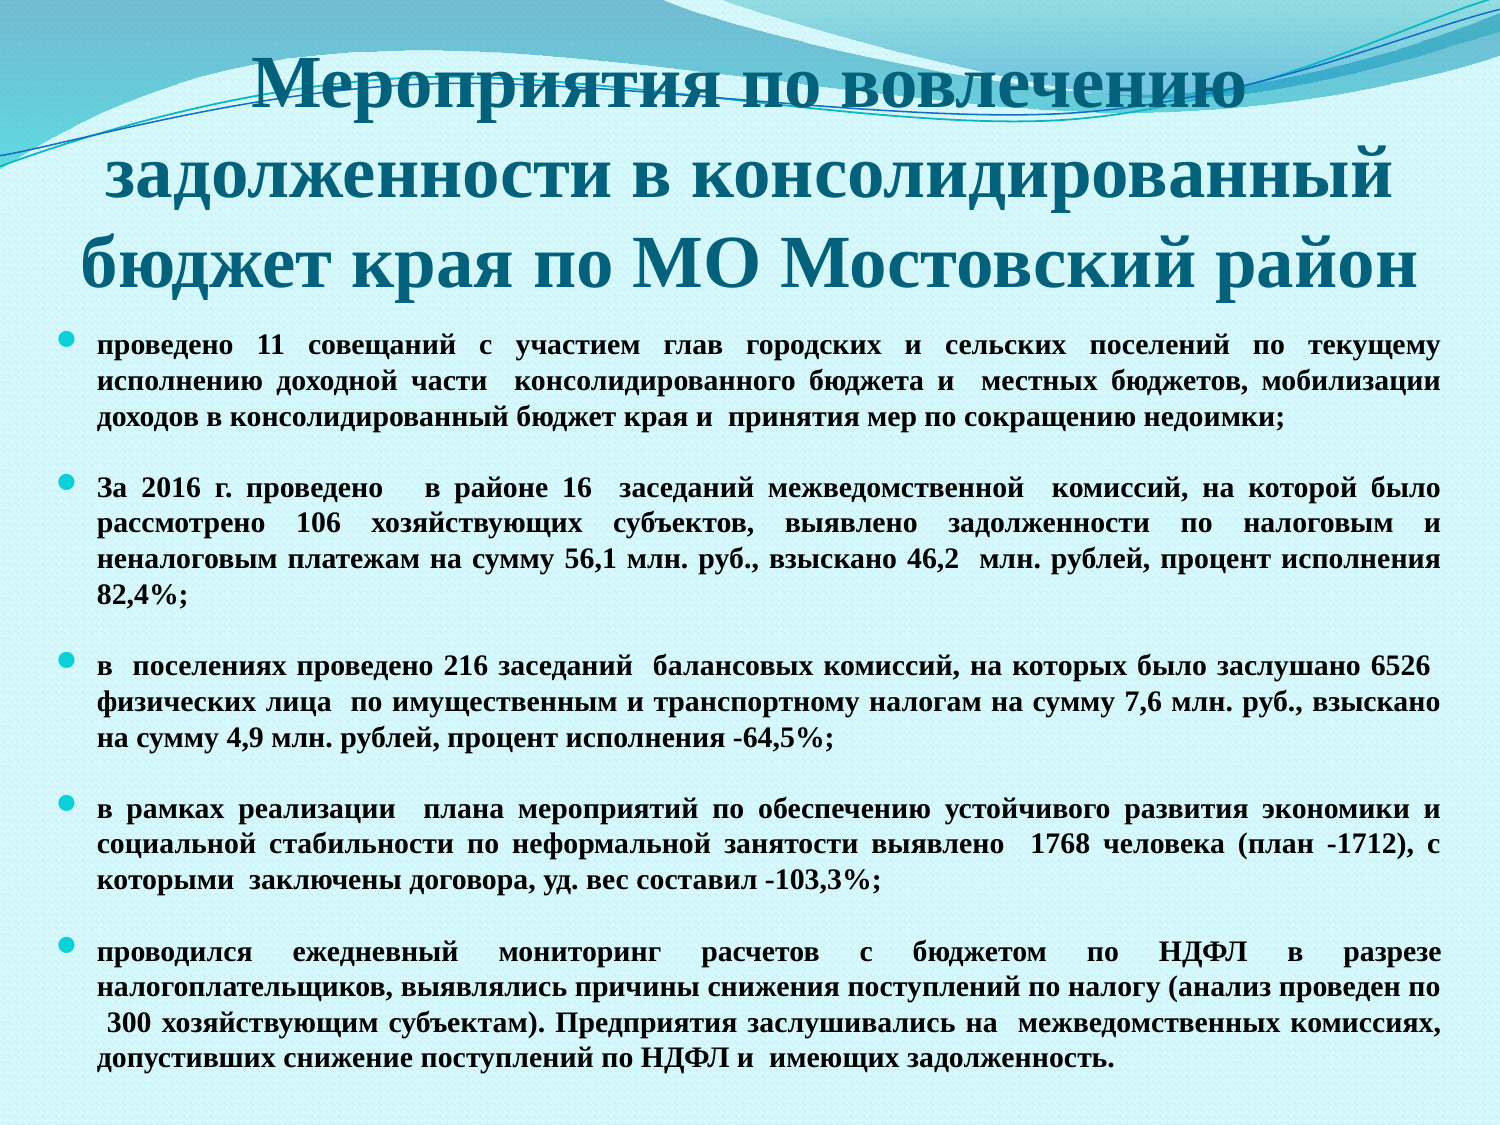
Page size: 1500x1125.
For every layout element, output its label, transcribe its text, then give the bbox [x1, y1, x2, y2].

list проведено 11 совещаний с участием глав городских и сельских поселений по текущему исполнению доходной части консолидированного бюджета и местных бюджетов, мобилизации доходов в консолидированный бюджет края и принятия мер по сокращению недоимки; За 2016 г. проведено в районе 16 заседаний межведомственной комиссий, на которой было рассмотрено 106 хозяйствующих субъектов, выявлено задолженности по налоговым и неналоговым платежам на сумму 56,1 млн. руб., взыскано 46,2 млн. рублей, процент исполнения 82,4%; в поселениях проведено 216 заседаний балансовых комиссий, на которых было заслушано 6526 физических лица по имущественным и транспортному налогам на сумму 7,6 млн. руб., взыскано на сумму 4,9 млн. рублей, процент исполнения -64,5%; в рамках реализации плана мероприятий по обеспечению устойчивого развития экономики и социальной стабильности по неформальной занятости выявлено 1768 человека (план -1712), с которыми заключены договора, уд. вес составил -103,3%; проводился ежедневный мониторинг расчетов с бюджетом по НДФЛ в разрезе налогоплательщиков, выявлялись причины снижения поступлений по налогу (анализ проведен по 300 хозяйствующим субъектам). Предприятия заслушивались на межведомственных комиссиях, допустивших снижение поступлений по НДФЛ и имеющих задолженность. [41, 317, 1459, 1083]
title Мероприятия по вовлечению задолженности в консолидированный бюджет края по МО Мостовский район [75, 115, 1425, 303]
